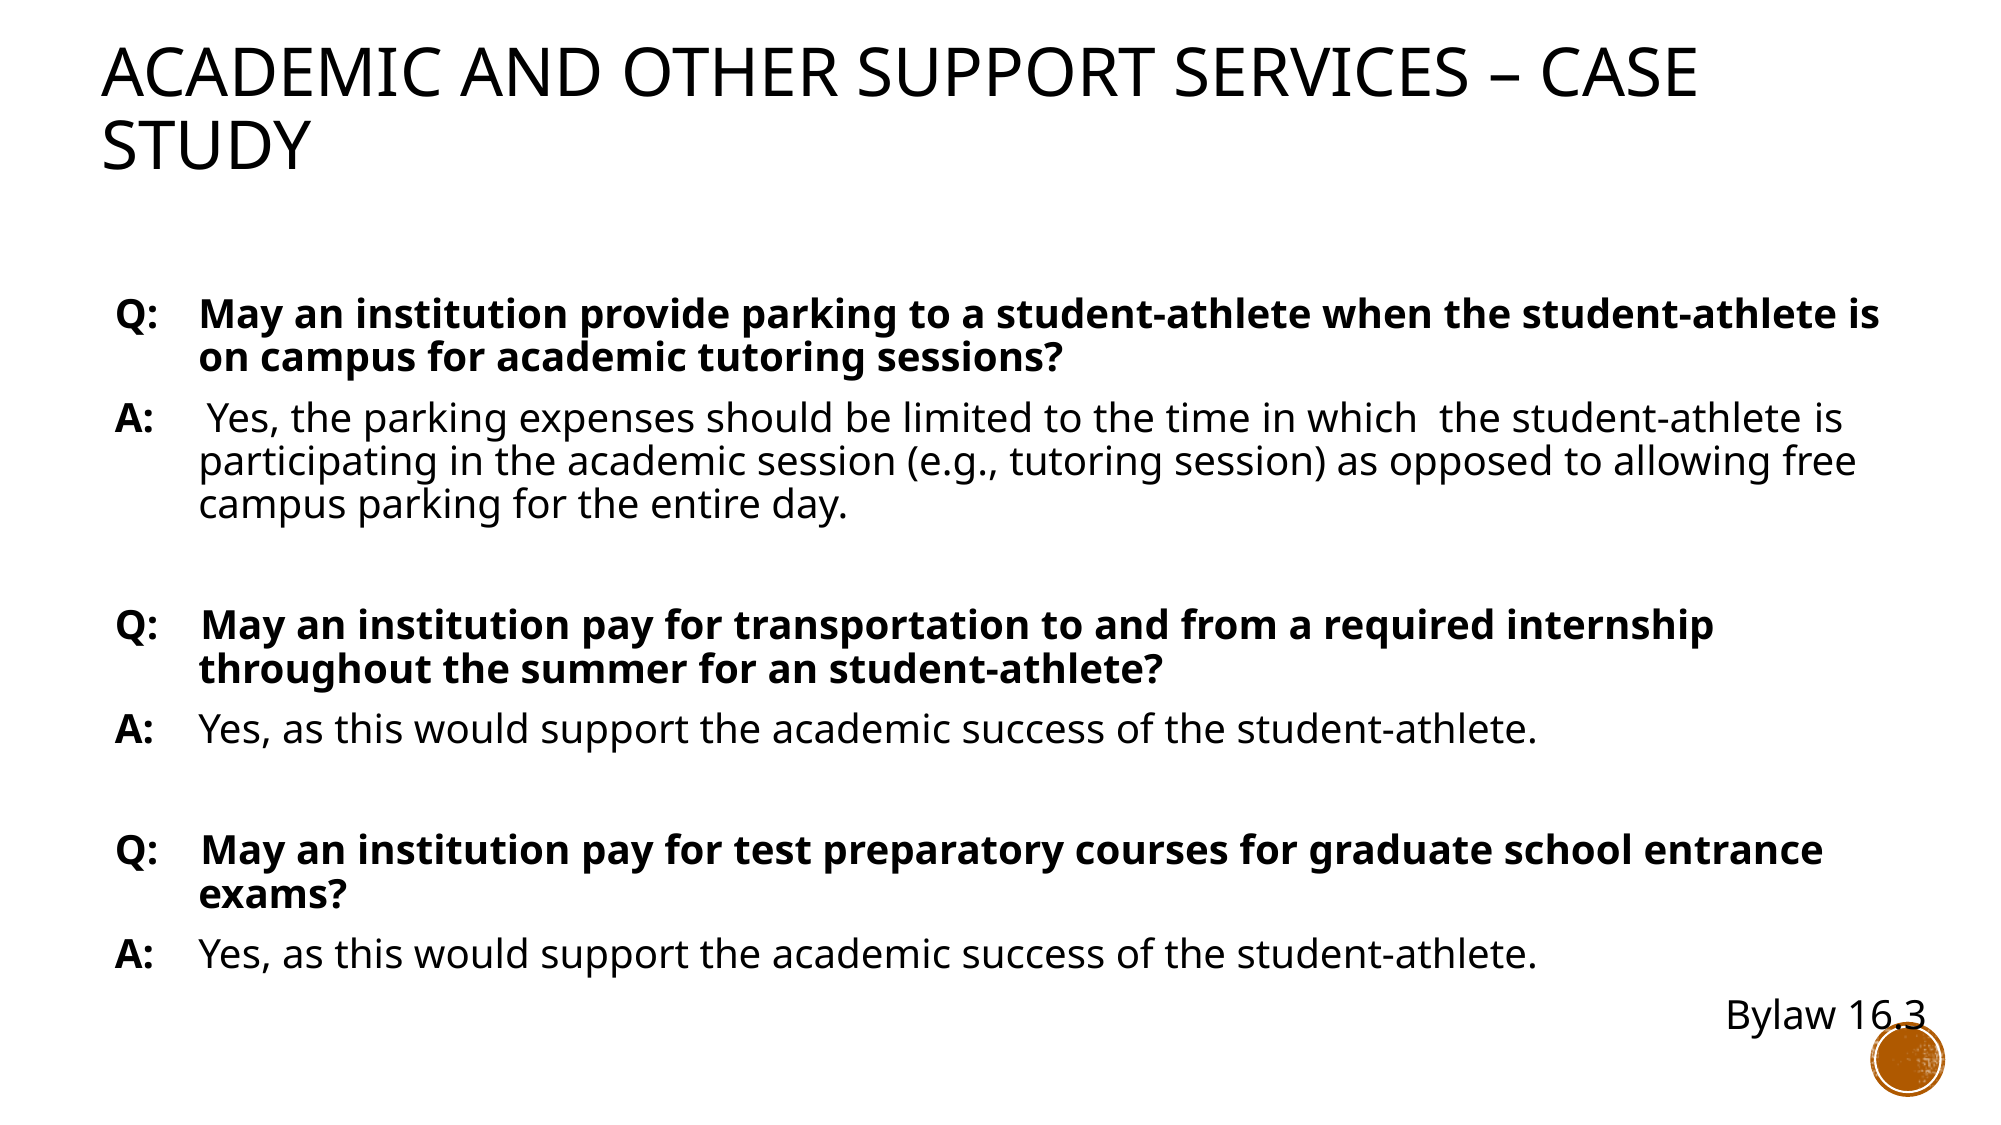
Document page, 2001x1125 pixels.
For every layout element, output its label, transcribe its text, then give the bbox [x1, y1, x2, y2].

title Academic and other support services – Case study [86, 31, 1887, 192]
list Q: May an institution provide parking to a student-athlete when the student-athlete is on campus for academic tutoring sessions? A: Yes, the parking expenses should be limited to the time in which the student-athlete is participating in the academic session (e.g., tutoring session) as opposed to allowing free campus parking for the entire day. Q: May an institution pay for transportation to and from a required internship throughout the summer for an student-athlete? A: Yes, as this would support the academic success of the student-athlete. Q: May an institution pay for test preparatory courses for graduate school entrance exams? A: Yes, as this would support the academic success of the student-athlete. Bylaw 16.3 [99, 286, 1942, 1047]
